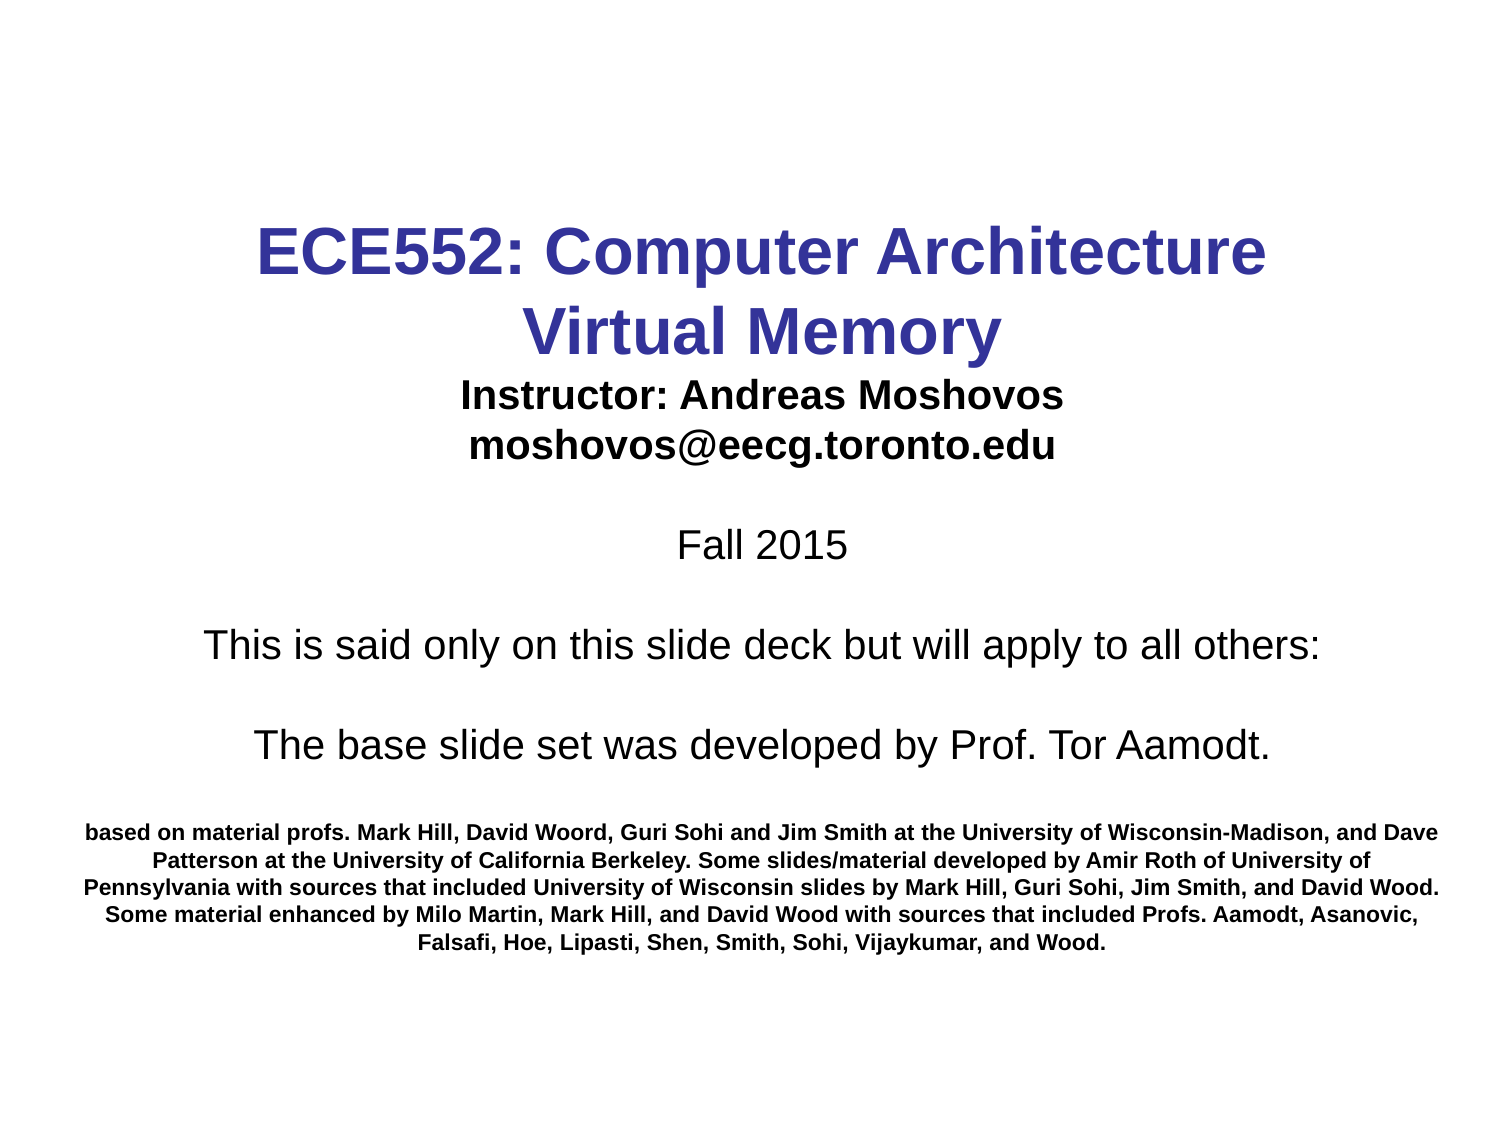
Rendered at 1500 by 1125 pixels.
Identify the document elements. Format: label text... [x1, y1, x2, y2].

title ECE552: Computer Architecture Virtual Memory Instructor: Andreas Moshovos moshovos@eecg.toronto.edu Fall 2015 This is said only on this slide deck but will apply to all others: The base slide set was developed by Prof. Tor Aamodt. based on material profs. Mark Hill, David Woord, Guri Sohi and Jim Smith at the University of Wisconsin-Madison, and Dave Patterson at the University of California Berkeley. Some slides/material developed by Amir Roth of University of Pennsylvania with sources that included University of Wisconsin slides by Mark Hill, Guri Sohi, Jim Smith, and David Wood. Some material enhanced by Milo Martin, Mark Hill, and David Wood with sources that included Profs. Aamodt, Asanovic, Falsafi, Hoe, Lipasti, Shen, Smith, Sohi, Vijaykumar, and Wood. [62, 37, 1463, 1075]
